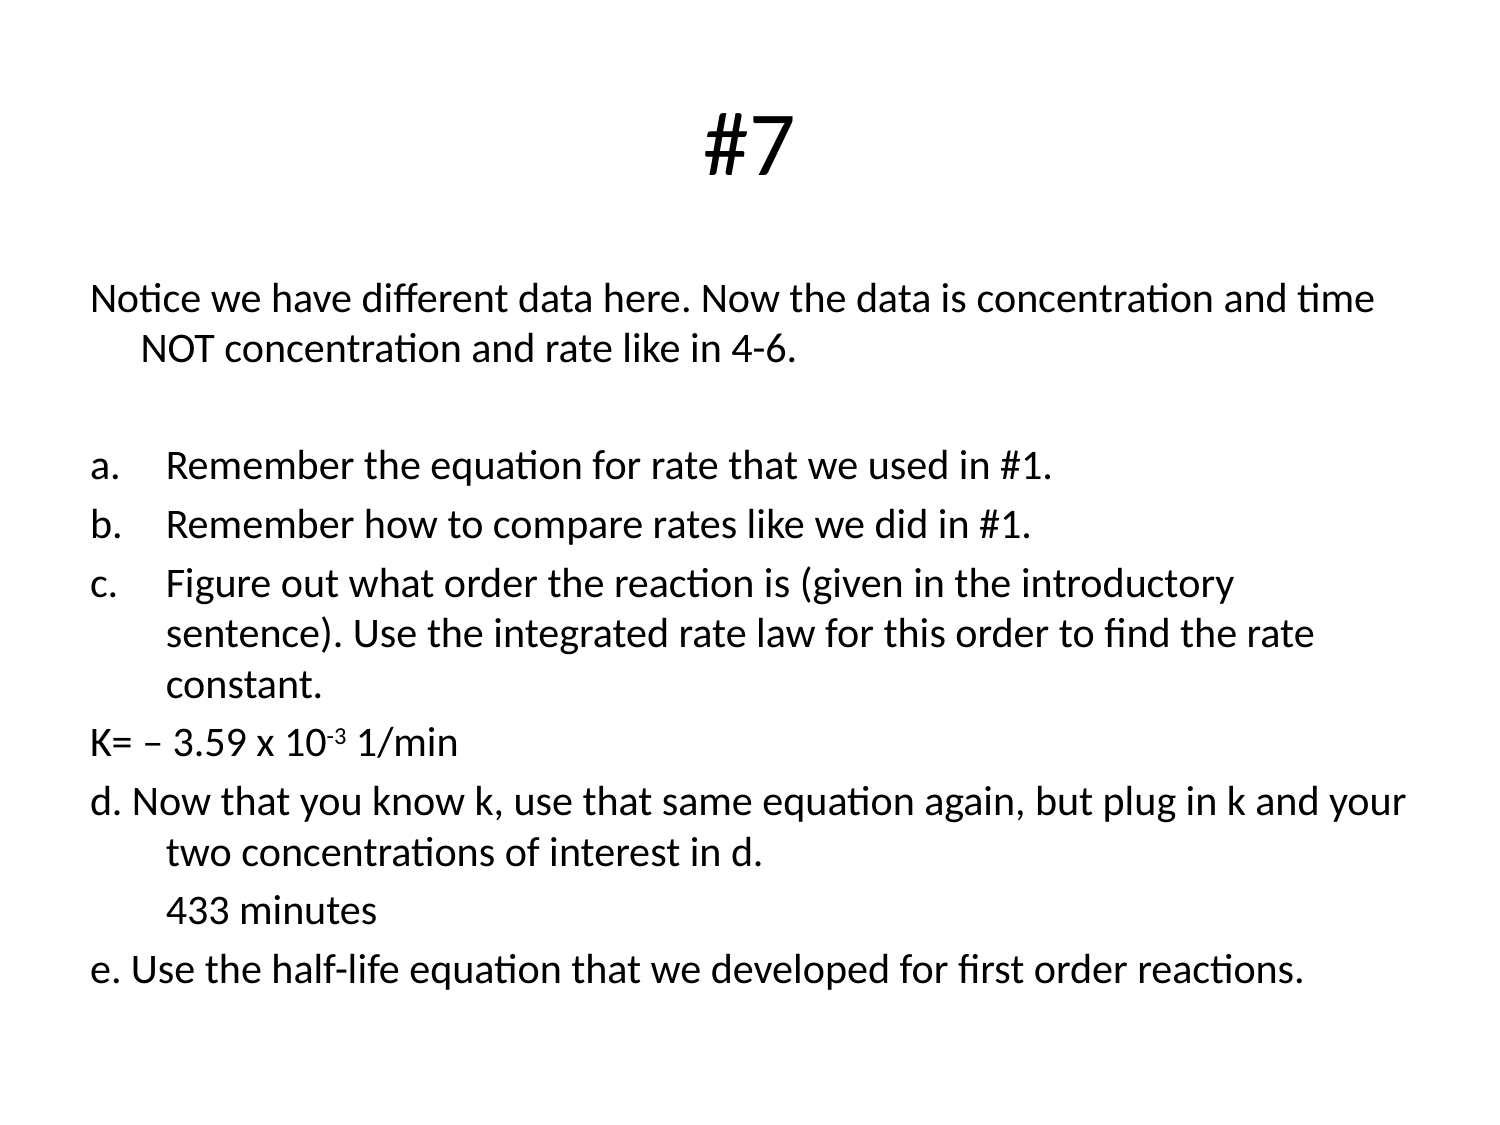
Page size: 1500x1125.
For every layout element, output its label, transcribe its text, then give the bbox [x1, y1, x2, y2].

title #7 [74, 44, 1426, 233]
list Notice we have different data here. Now the data is concentration and time NOT concentration and rate like in 4-6. Remember the equation for rate that we used in #1. Remember how to compare rates like we did in #1. Figure out what order the reaction is (given in the introductory sentence). Use the integrated rate law for this order to find the rate constant. K= – 3.59 x 10-3 1/min d. Now that you know k, use that same equation again, but plug in k and your two concentrations of interest in d. 433 minutes e. Use the half-life equation that we developed for first order reactions. [74, 262, 1426, 1006]
